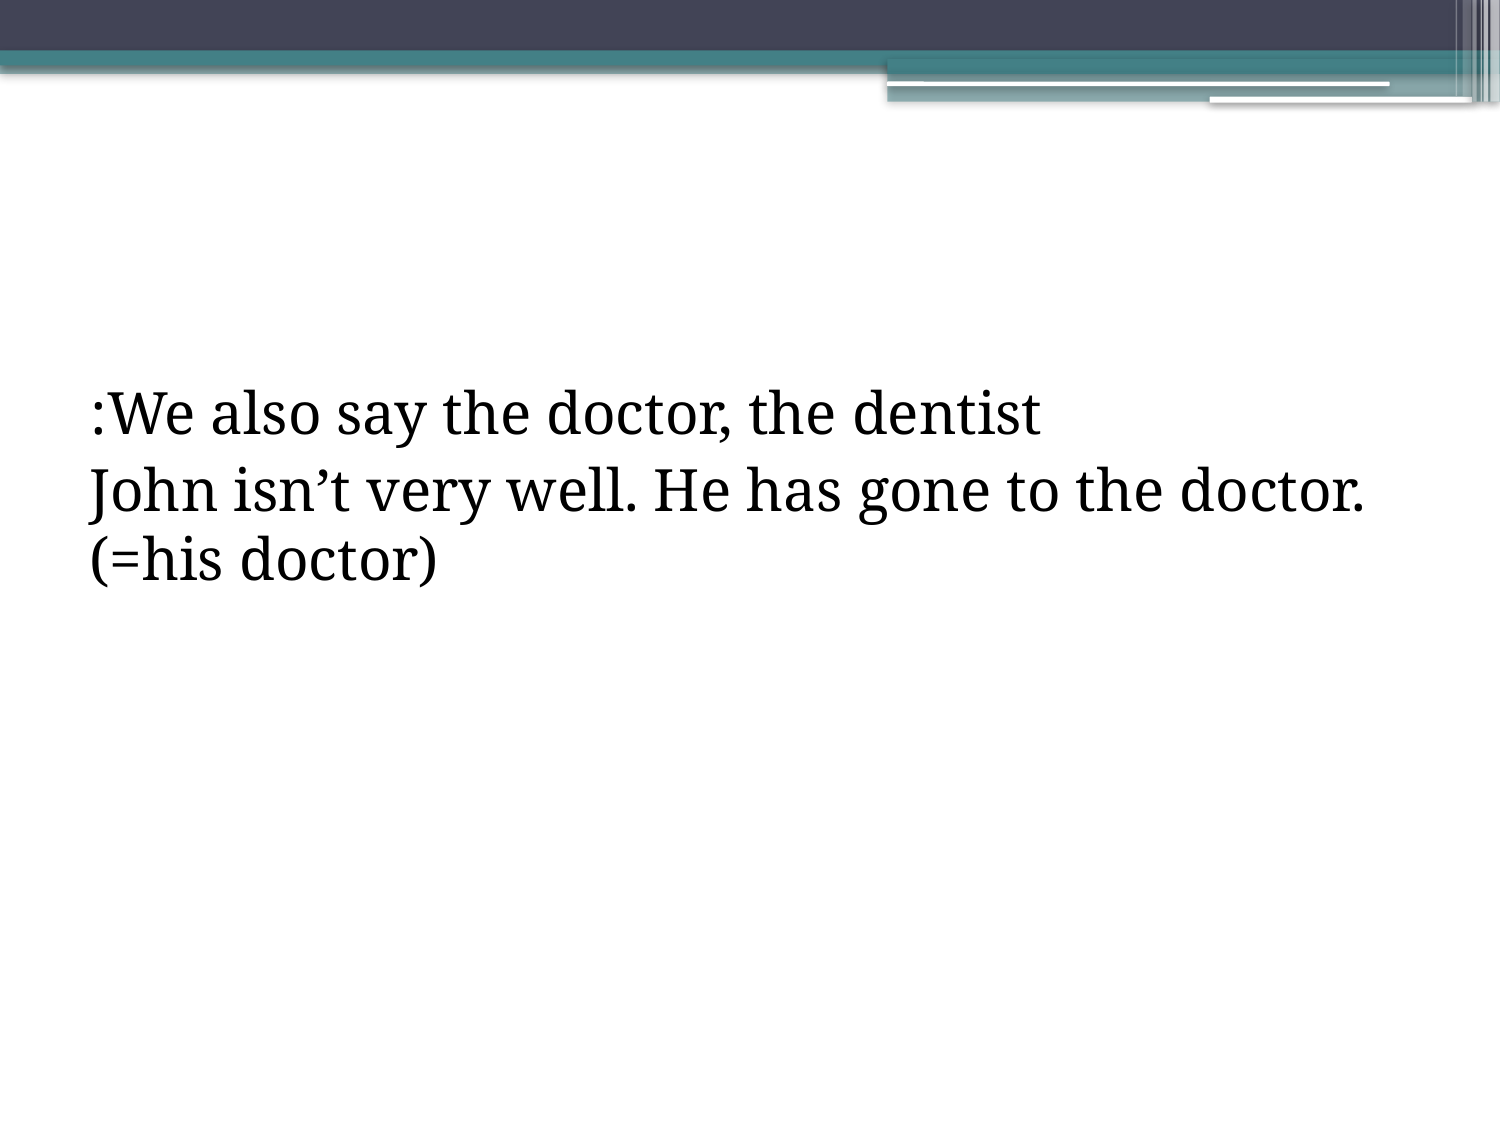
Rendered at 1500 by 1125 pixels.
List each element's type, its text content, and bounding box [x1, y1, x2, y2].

list We also say the doctor, the dentist: John isn’t very well. He has gone to the doctor. (=his doctor) [75, 368, 1425, 1079]
